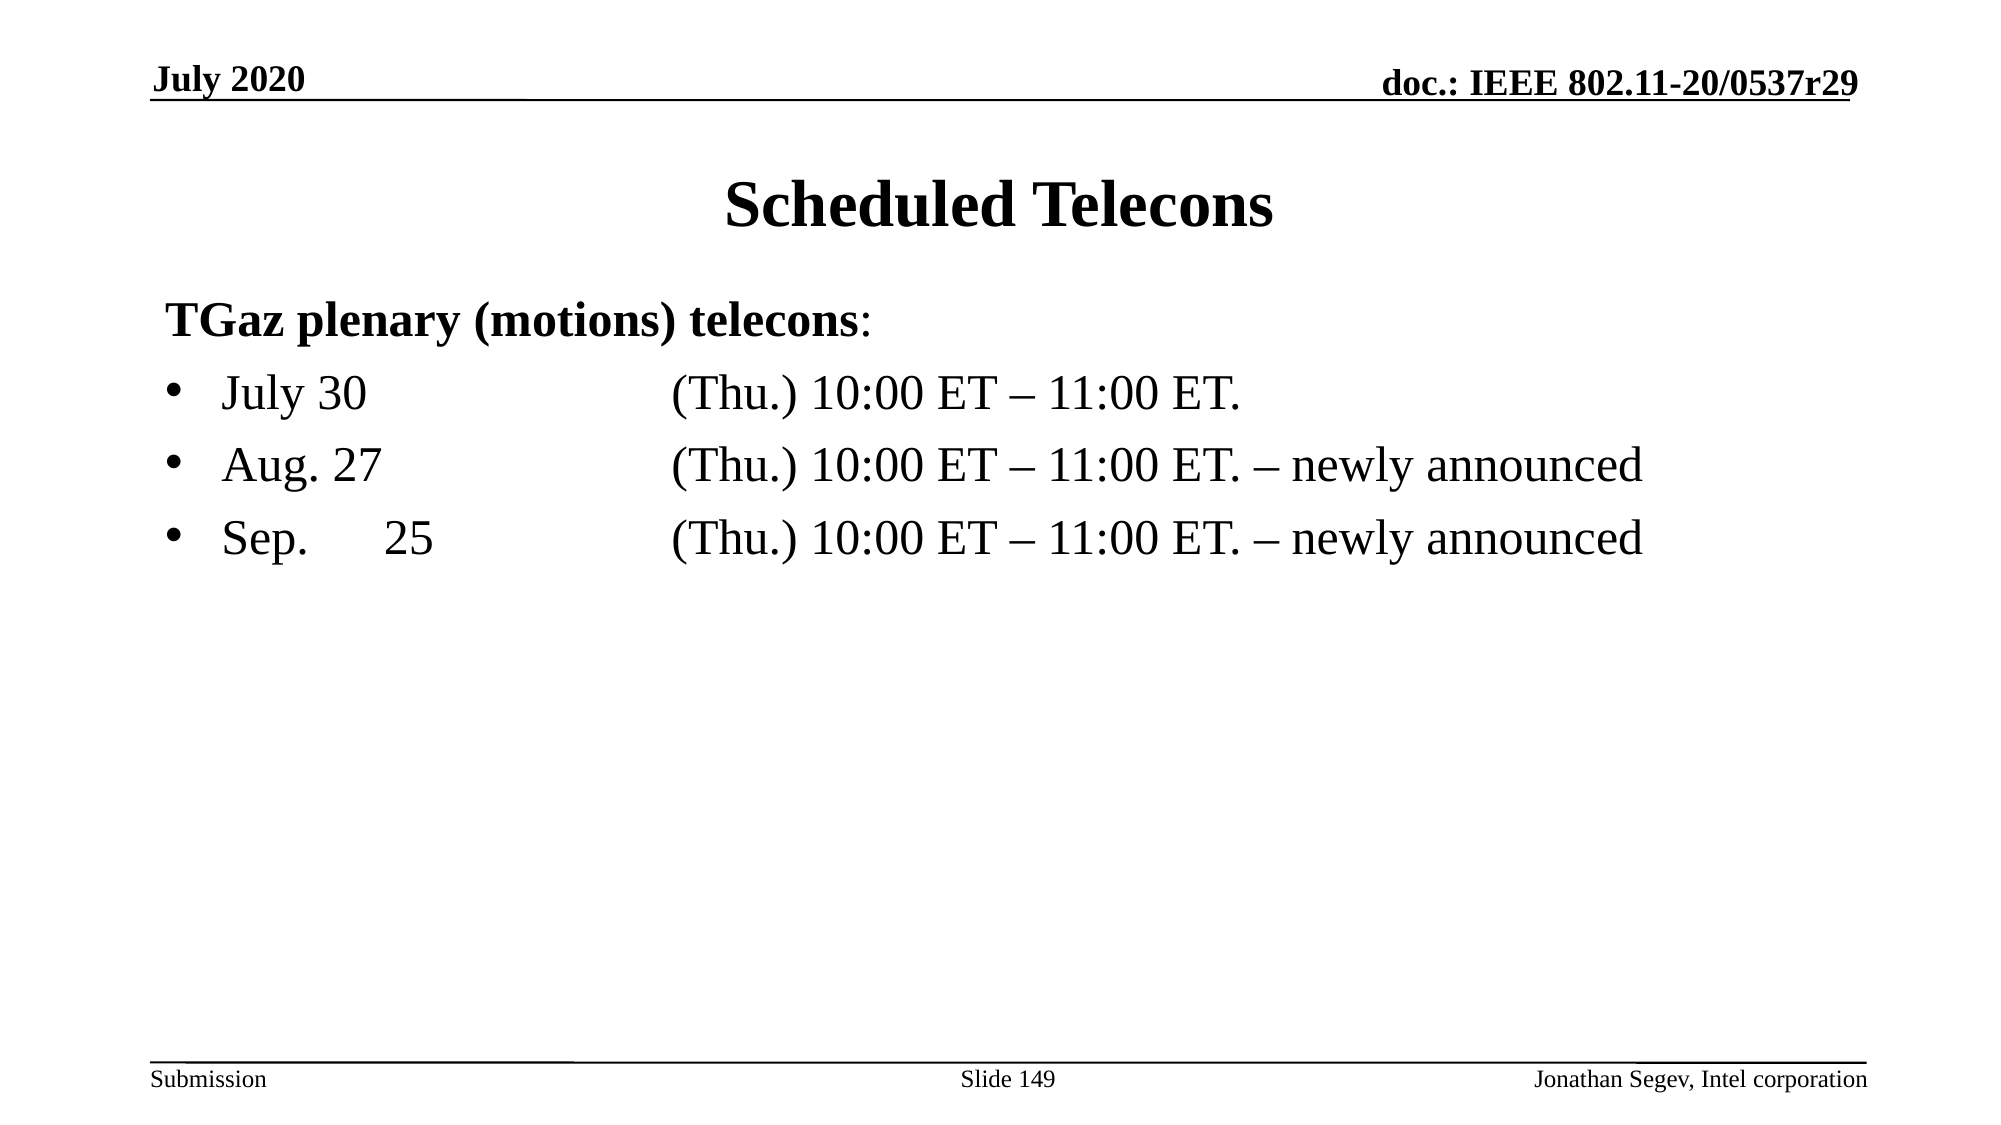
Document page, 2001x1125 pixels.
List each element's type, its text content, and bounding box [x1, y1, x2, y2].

slide_number Slide 149 [950, 1061, 1067, 1123]
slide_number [152, 54, 563, 100]
list TGaz plenary (motions) telecons: July 30 (Thu.) 10:00 ET – 11:00 ET. Aug. 27 (Thu.) 10:00 ET – 11:00 ET. – newly announced Sep. 25 (Thu.) 10:00 ET – 11:00 ET. – newly announced [149, 278, 1850, 670]
footer Jonathan Segev, Intel corporation [1171, 1061, 1869, 1093]
title Scheduled Telecons [149, 112, 1850, 278]
